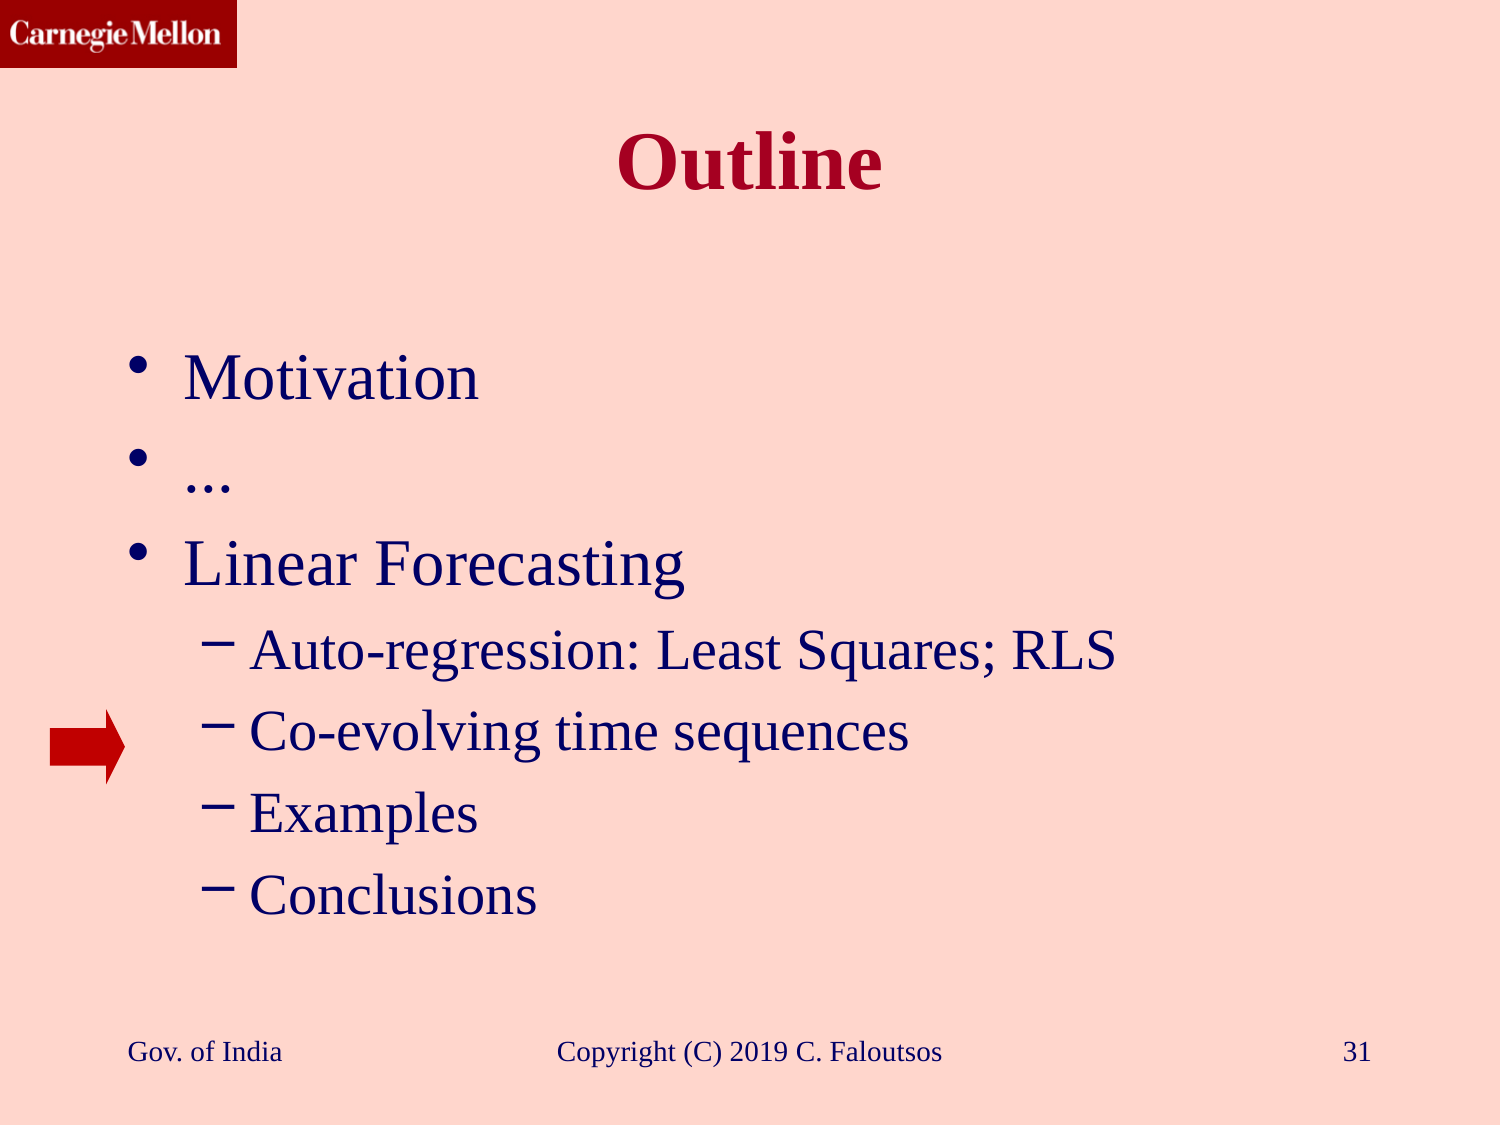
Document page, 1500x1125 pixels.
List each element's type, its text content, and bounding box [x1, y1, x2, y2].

slide_number Gov. of India [112, 1024, 426, 1101]
text_box [49, 709, 125, 785]
footer Copyright (C) 2019 C. Faloutsos [512, 1024, 988, 1101]
title Outline [112, 99, 1388, 213]
picture [0, 0, 237, 68]
list Motivation ... Linear Forecasting Auto-regression: Least Squares; RLS Co-evolving time sequences Examples Conclusions [112, 324, 1451, 1001]
slide_number 31 [1074, 1024, 1388, 1101]
